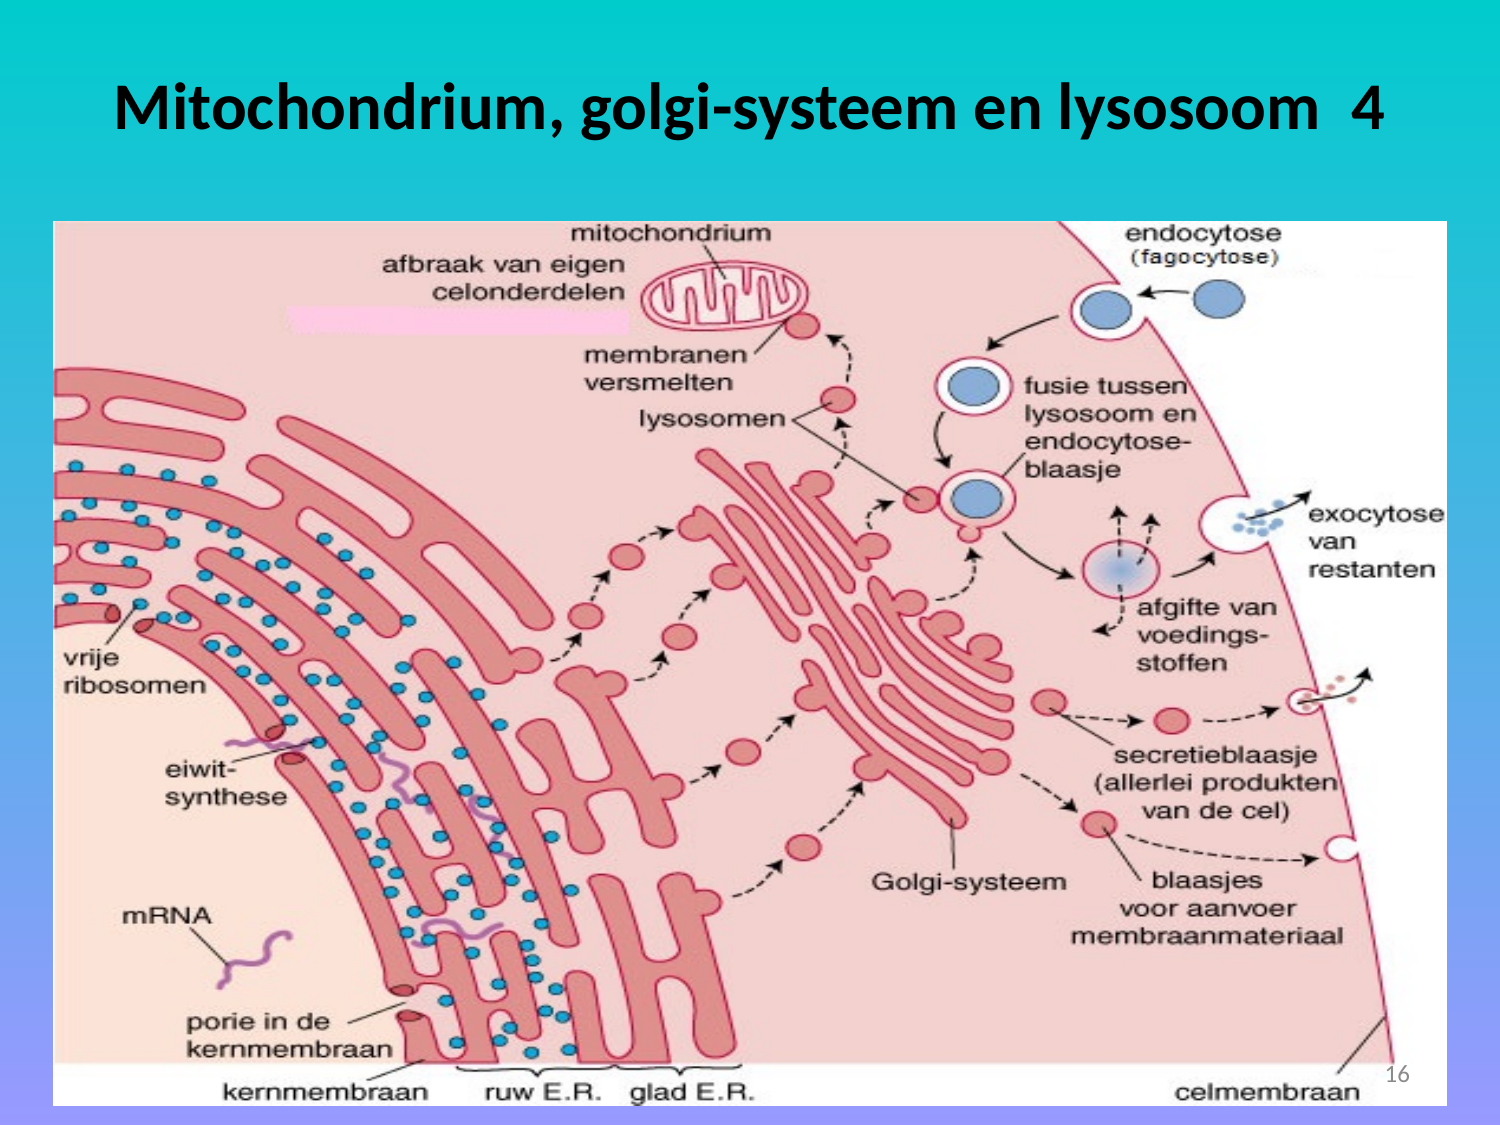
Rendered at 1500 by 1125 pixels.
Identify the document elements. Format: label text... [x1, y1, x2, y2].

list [52, 221, 1448, 1107]
title Mitochondrium, golgi-systeem en lysosoom 4 [75, 45, 1425, 161]
